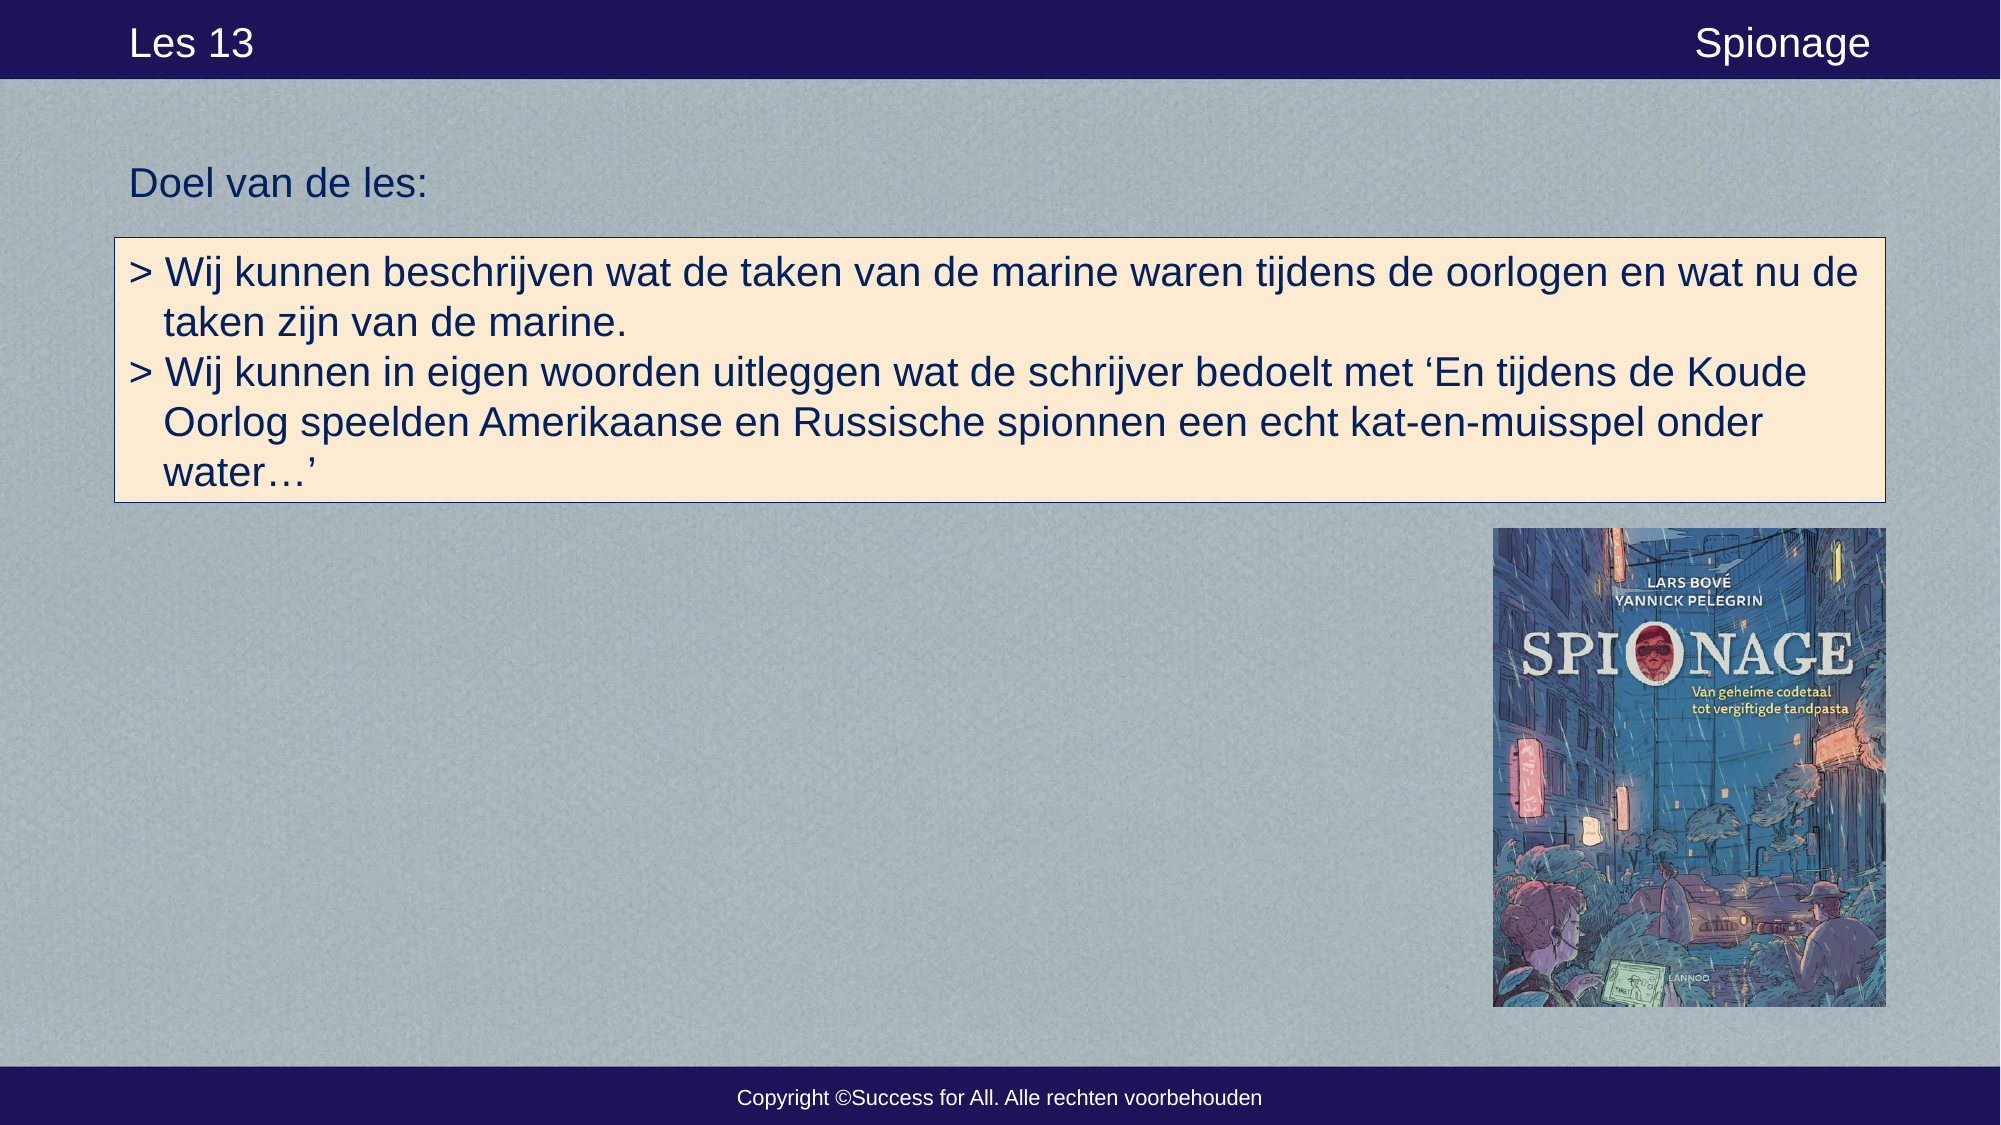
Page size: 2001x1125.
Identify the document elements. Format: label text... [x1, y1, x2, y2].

text_box Spionage [999, 8, 1886, 73]
text_box > Wij kunnen beschrijven wat de taken van de marine waren tijdens de oorlogen en wat nu de taken zijn van de marine. > Wij kunnen in eigen woorden uitleggen wat de schrijver bedoelt met ‘En tijdens de Koude Oorlog speelden Amerikaanse en Russische spionnen een echt kat-en-muisspel onder water…’ [114, 237, 1886, 503]
picture [0, 0, 2001, 1125]
text_box Les 13 [114, 8, 354, 73]
text_box Copyright ©Success for All. Alle rechten voorbehouden [0, 1076, 2000, 1125]
text_box Doel van de les: [113, 148, 1635, 214]
